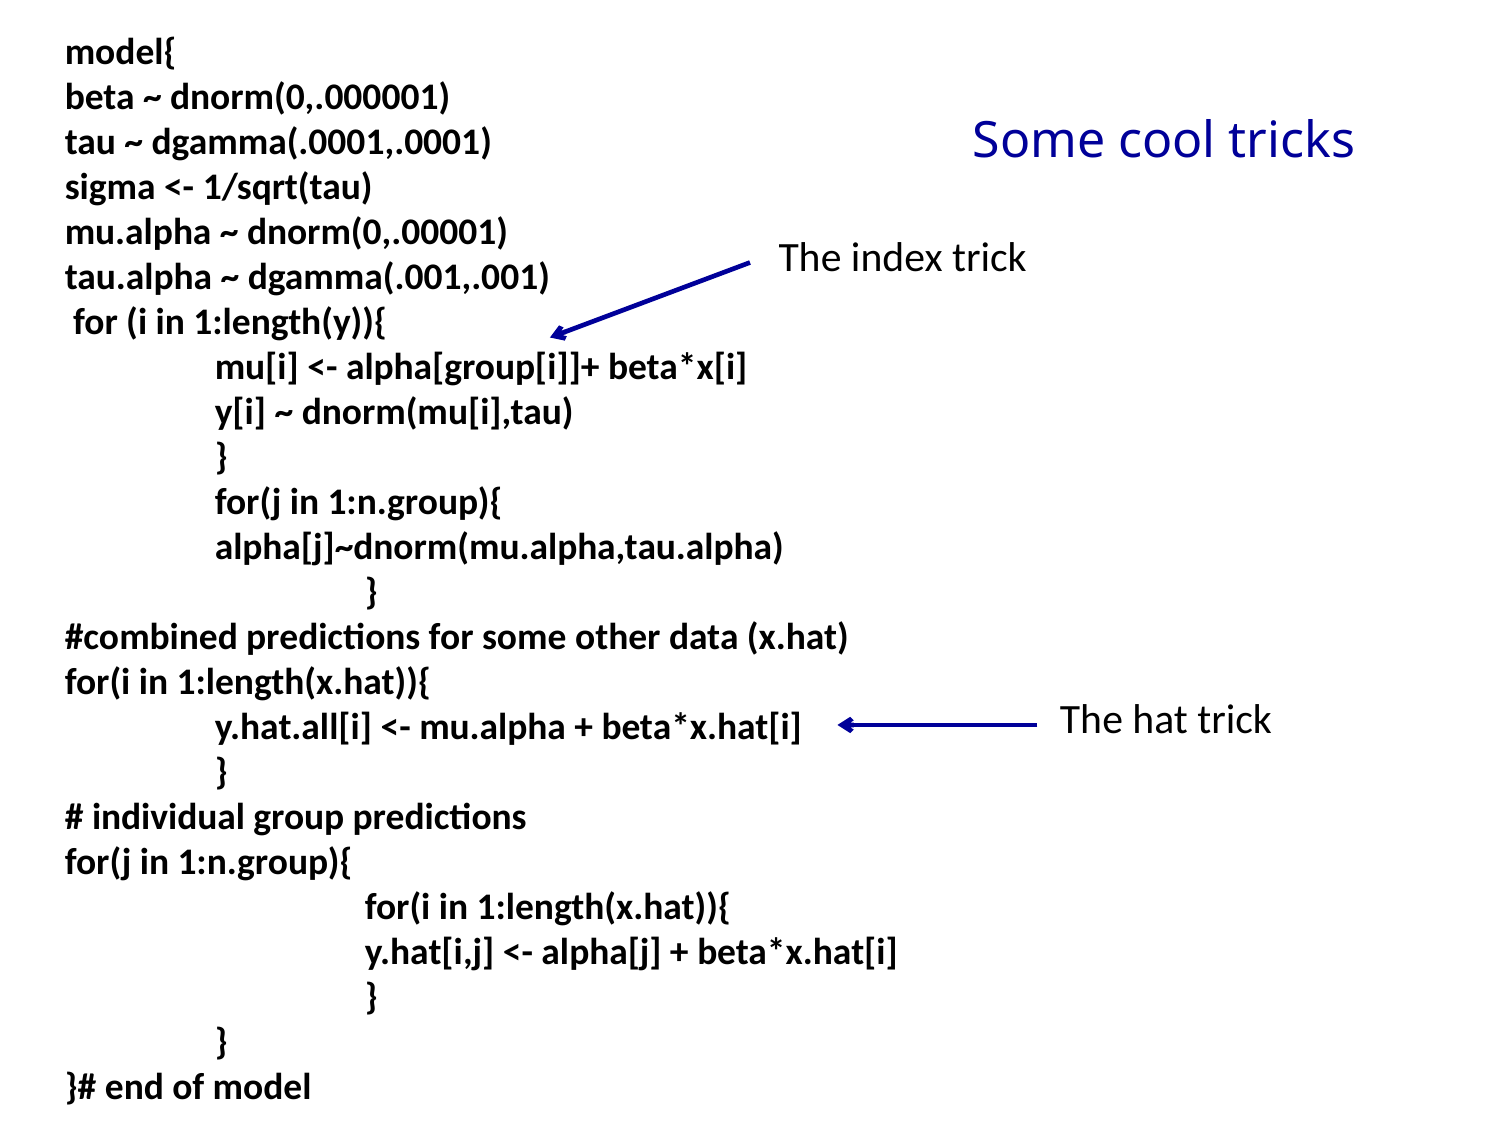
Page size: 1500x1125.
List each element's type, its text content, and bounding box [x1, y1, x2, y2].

text_box Some cool tricks [957, 99, 1371, 175]
text_box The index trick [763, 221, 1043, 287]
text_box The hat trick [1045, 684, 1288, 750]
text_box model{ beta ~ dnorm(0,.000001) tau ~ dgamma(.0001,.0001) sigma <- 1/sqrt(tau) mu.alpha ~ dnorm(0,.00001) tau.alpha ~ dgamma(.001,.001) for (i in 1:length(y)){ mu[i] <- alpha[group[i]]+ beta*x[i] y[i] ~ dnorm(mu[i],tau) } for(j in 1:n.group){ alpha[j]~dnorm(mu.alpha,tau.alpha) } #combined predictions for some other data (x.hat) for(i in 1:length(x.hat)){ y.hat.all[i] <- mu.alpha + beta*x.hat[i] } # individual group predictions for(j in 1:n.group){ for(i in 1:length(x.hat)){ y.hat[i,j] <- alpha[j] + beta*x.hat[i] } } }# end of model [49, 19, 1175, 1125]
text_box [549, 262, 751, 338]
